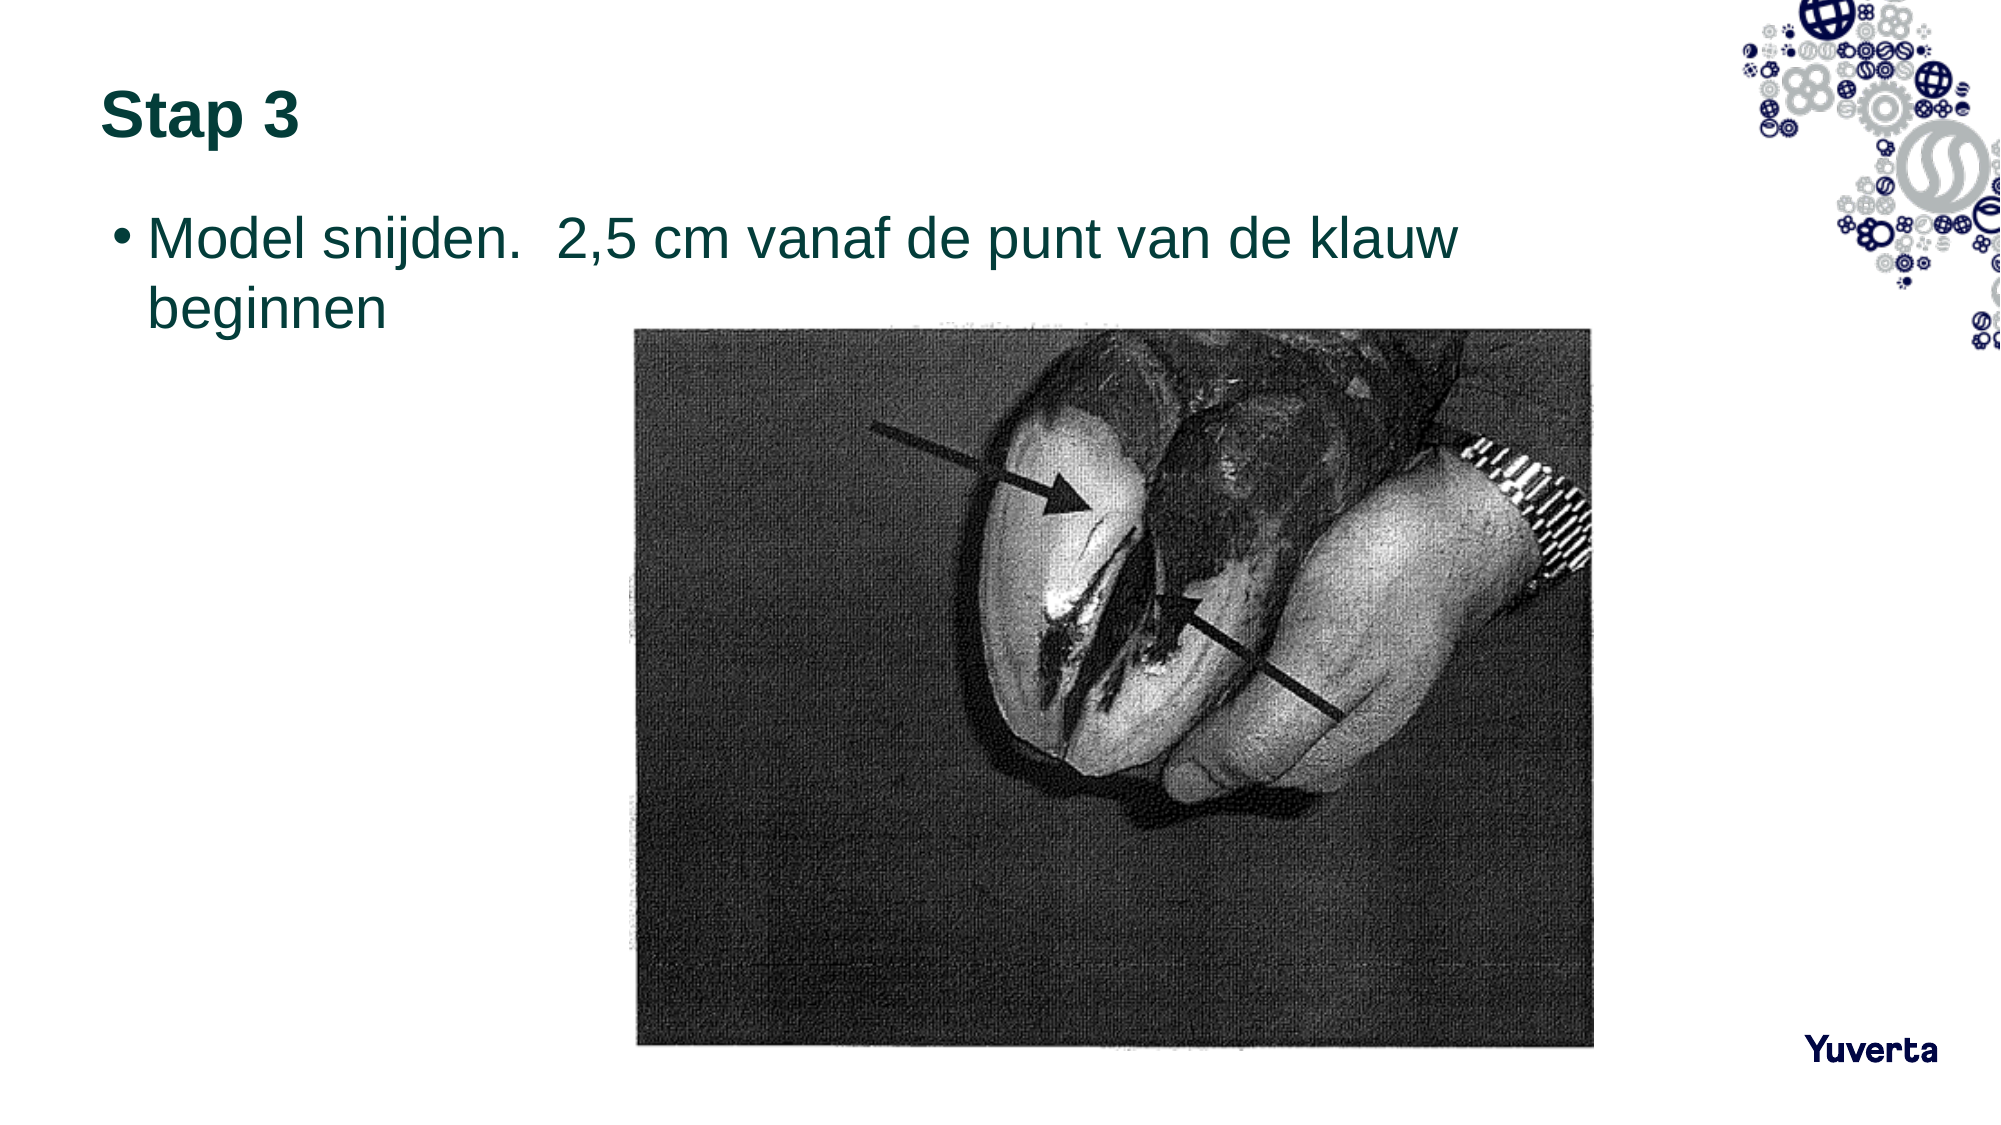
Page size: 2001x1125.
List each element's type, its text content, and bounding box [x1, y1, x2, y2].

list Model snijden. 2,5 cm vanaf de punt van de klauw beginnen [112, 200, 1582, 925]
title Stap 3 [100, 74, 1000, 323]
picture [0, 0, 2000, 1125]
